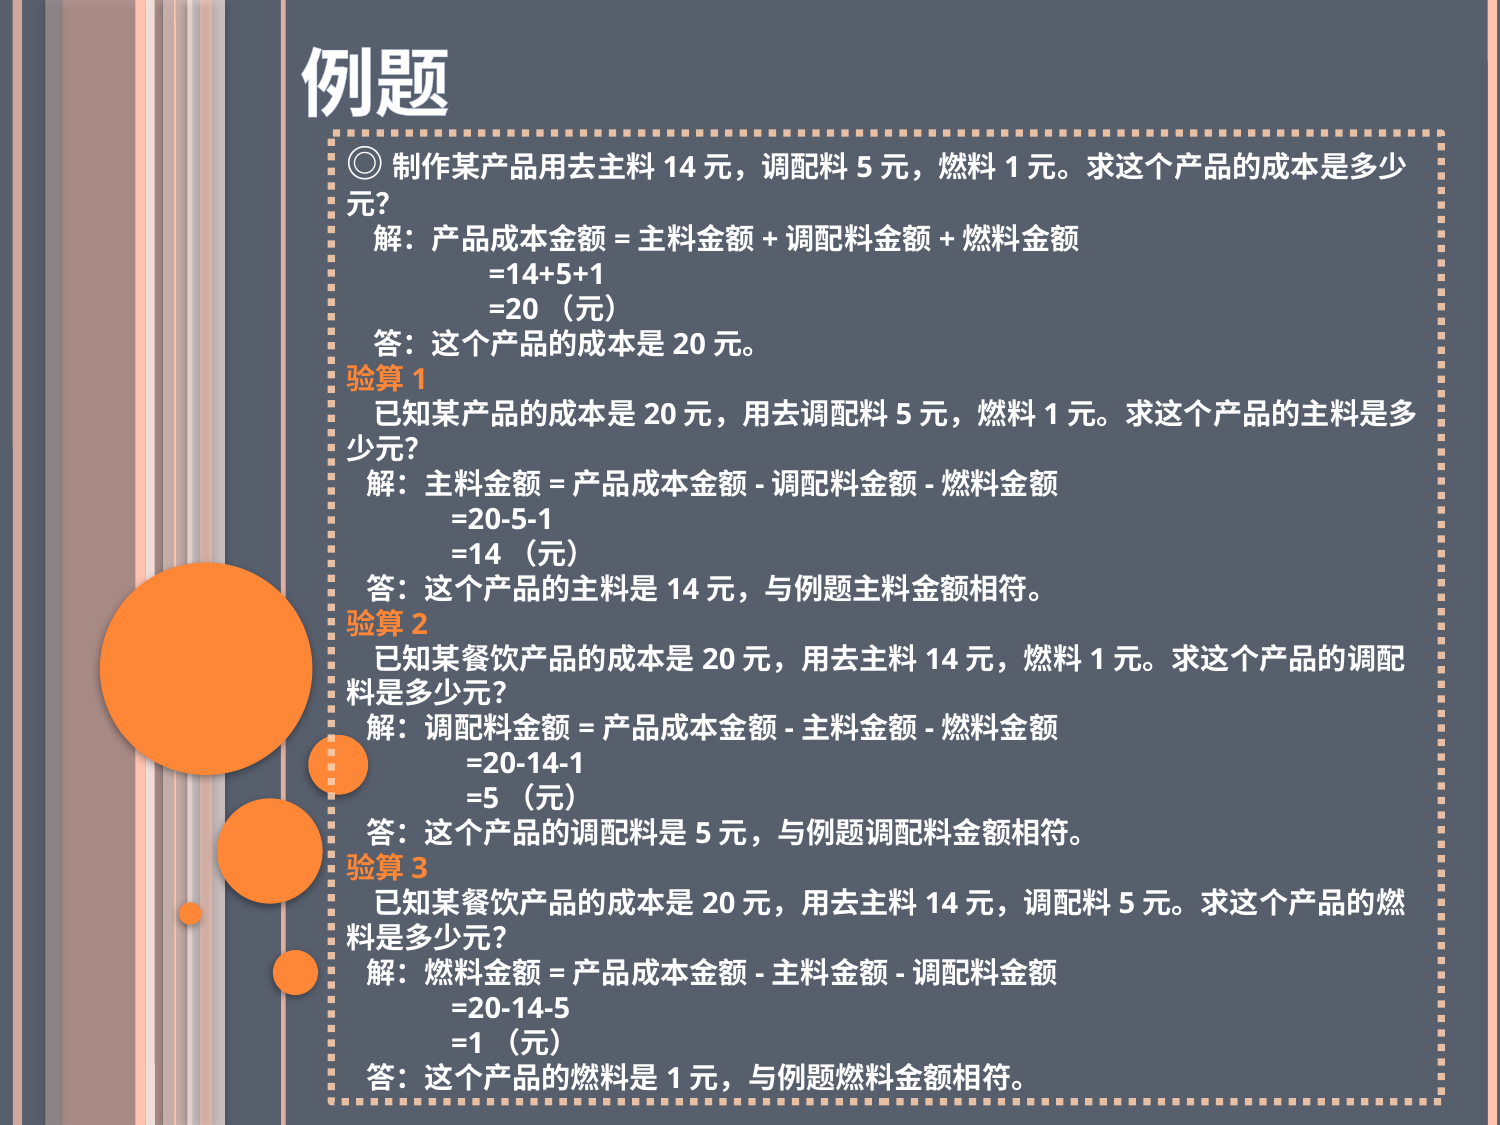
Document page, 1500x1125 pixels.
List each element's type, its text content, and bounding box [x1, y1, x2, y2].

text_box 例题 [284, 28, 466, 133]
text_box ◎制作某产品用去主料14元，调配料5元，燃料1元。求这个产品的成本是多少元？ 解：产品成本金额=主料金额+调配料金额+燃料金额 =14+5+1 =20（元） 答：这个产品的成本是20元。 验算1 已知某产品的成本是20元，用去调配料5元，燃料1元。求这个产品的主料是多少元？ 解：主料金额=产品成本金额-调配料金额-燃料金额 =20-5-1 =14（元） 答：这个产品的主料是14元，与例题主料金额相符。 验算2 已知某餐饮产品的成本是20元，用去主料14元，燃料1元。求这个产品的调配料是多少元？ 解：调配料金额=产品成本金额-主料金额-燃料金额 =20-14-1 =5（元） 答：这个产品的调配料是5元，与例题调配料金额相符。 验算3 已知某餐饮产品的成本是20元，用去主料14元，调配料5元。求这个产品的燃料是多少元？ 解：燃料金额=产品成本金额-主料金额-调配料金额 =20-14-5 =1（元） 答：这个产品的燃料是1元，与例题燃料金额相符。 [331, 133, 1442, 1102]
